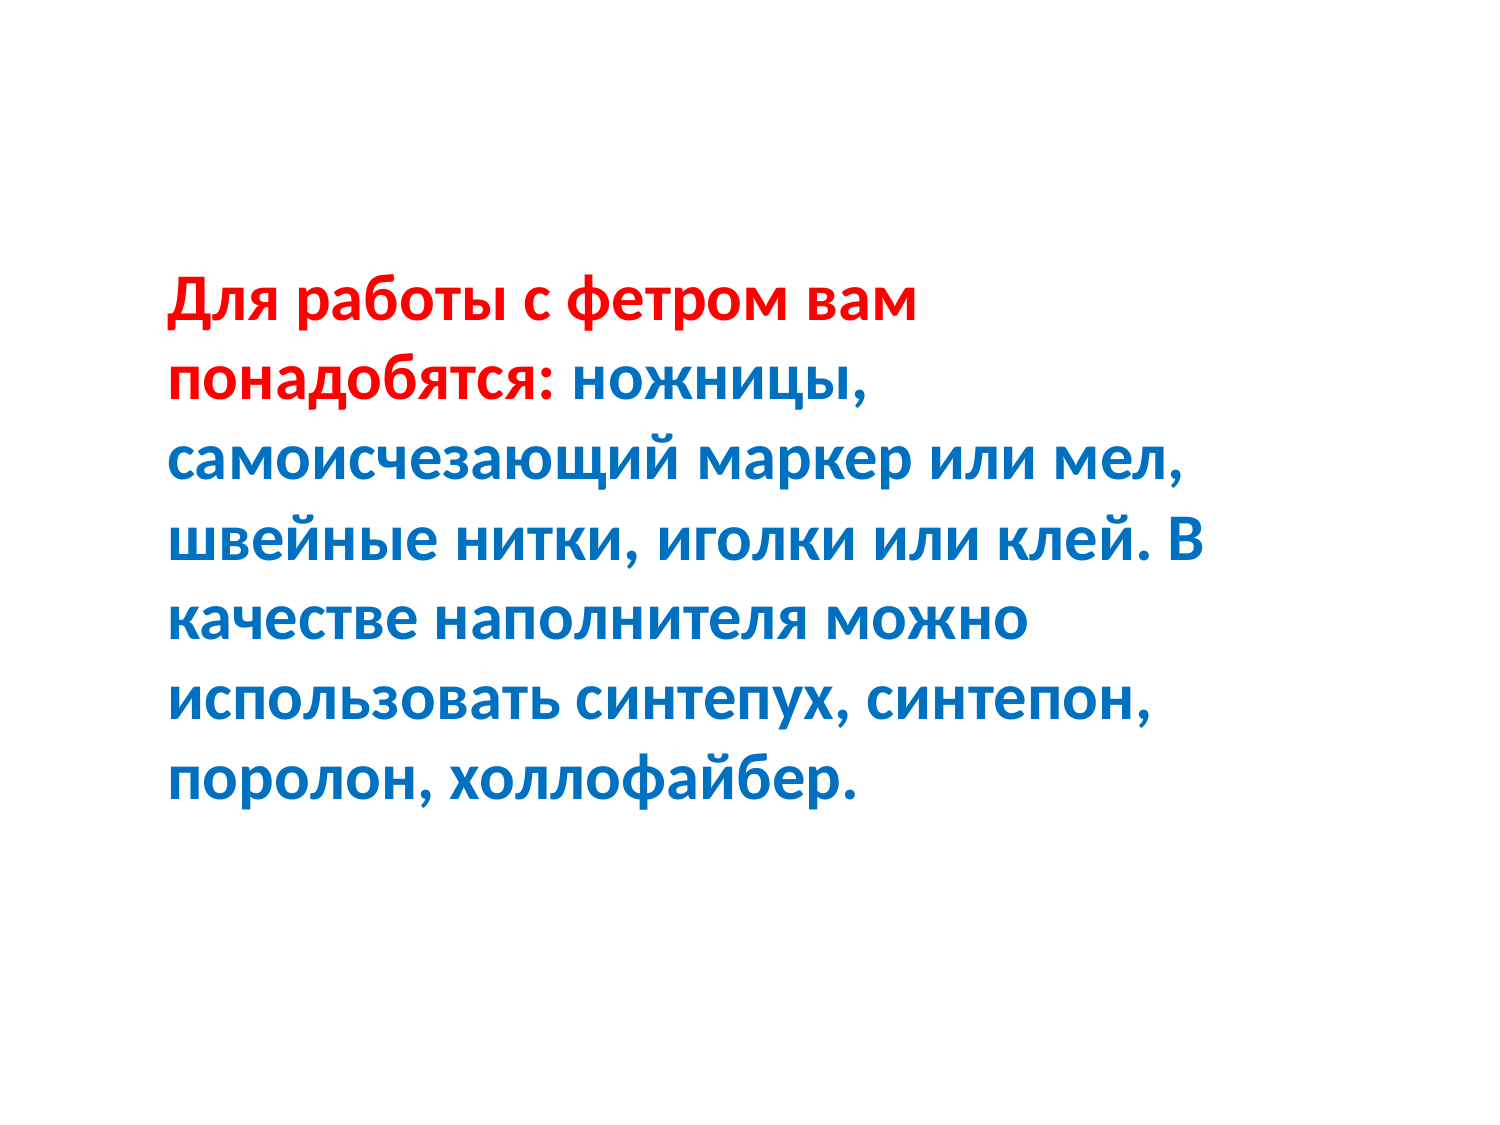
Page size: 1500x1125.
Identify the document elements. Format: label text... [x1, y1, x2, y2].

text_box Для работы с фетром вам понадобятся: ножницы, самоисчезающий маркер или мел, швейные нитки, иголки или клей. В качестве наполнителя можно использовать синтепух, синтепон, поролон, холлофайбер. [152, 246, 1301, 821]
